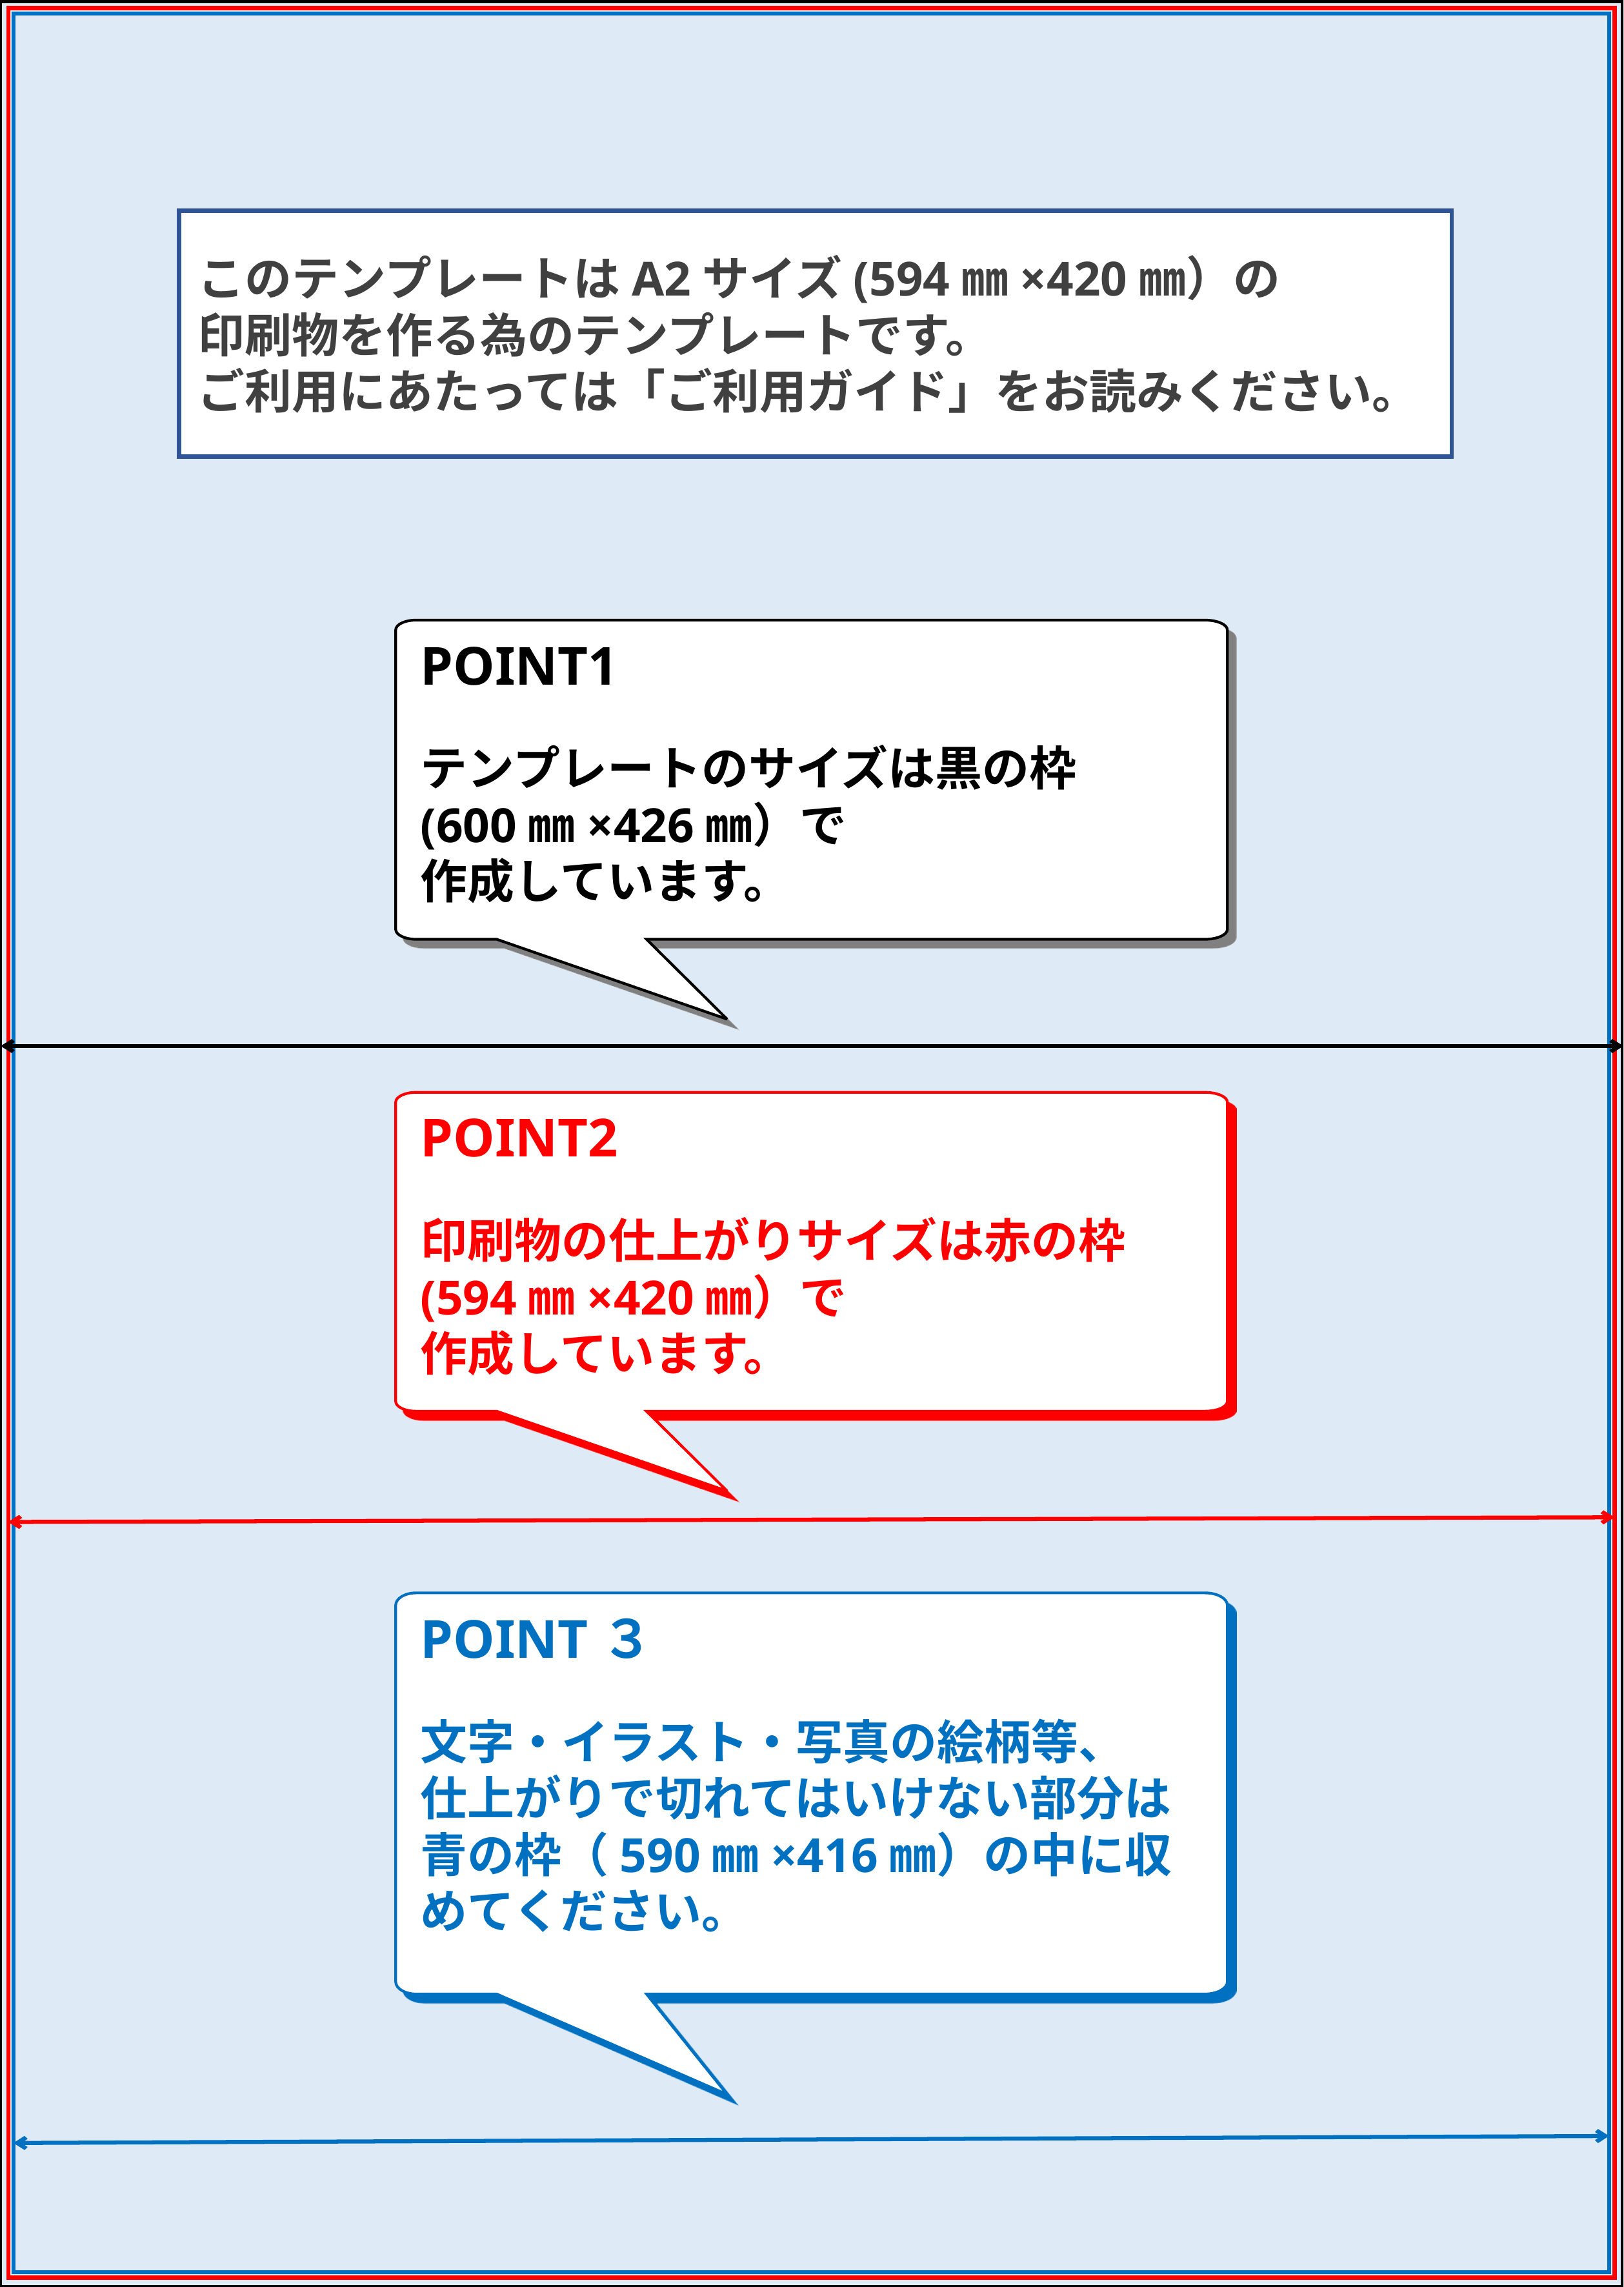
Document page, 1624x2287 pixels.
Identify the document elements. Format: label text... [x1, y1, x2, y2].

text_box [13, 13, 1610, 1044]
text_box [13, 1048, 1610, 1517]
text_box [8, 1051, 13, 1517]
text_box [8, 1517, 1615, 1522]
text_box POINT2 印刷物の仕上がりサイズは赤の枠(594㎜×420㎜）で 作成しています。 [396, 1092, 1228, 1491]
text_box POINT３ 文字・イラスト・写真の絵柄等、 仕上がりで切れてはいけない部分は 青の枠（590㎜×416㎜）の中に収めてください。 [396, 1593, 1228, 2095]
text_box POINT1 テンプレートのサイズは黒の枠 (600㎜×426㎜）で 作成しています。 [396, 620, 1228, 1020]
text_box [0, 0, 1623, 2287]
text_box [13, 2135, 1609, 2143]
text_box [8, 7, 1616, 1041]
text_box このテンプレートはA2サイズ(594㎜×420㎜）の 印刷物を作る為のテンプレートです。 ご利用にあたっては「ご利用ガイド」をお読みください。 [178, 210, 1452, 458]
text_box [13, 1522, 1610, 2273]
text_box [8, 1052, 1616, 2279]
